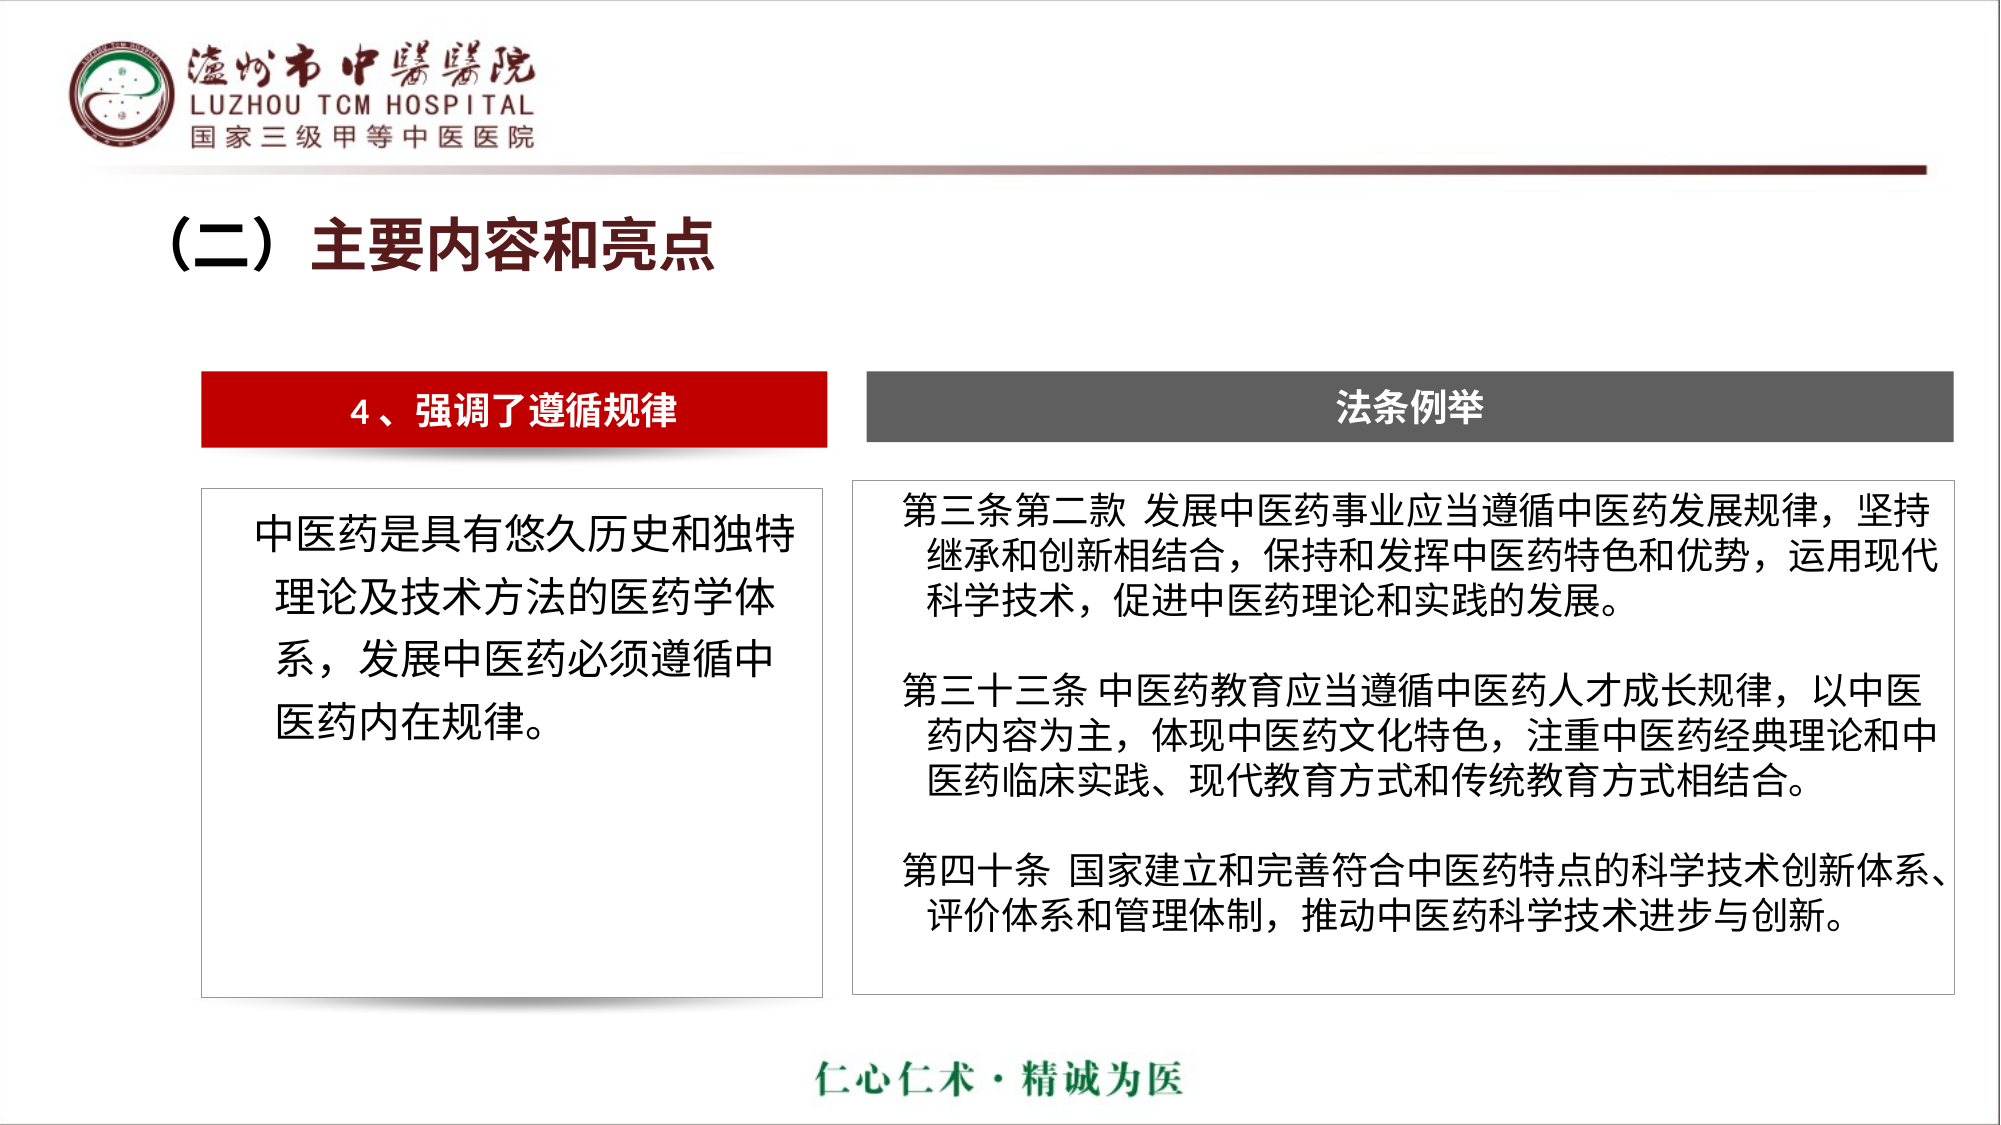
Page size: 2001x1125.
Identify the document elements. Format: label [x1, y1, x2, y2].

text_box [176, 371, 853, 1017]
picture [0, 0, 2000, 1125]
